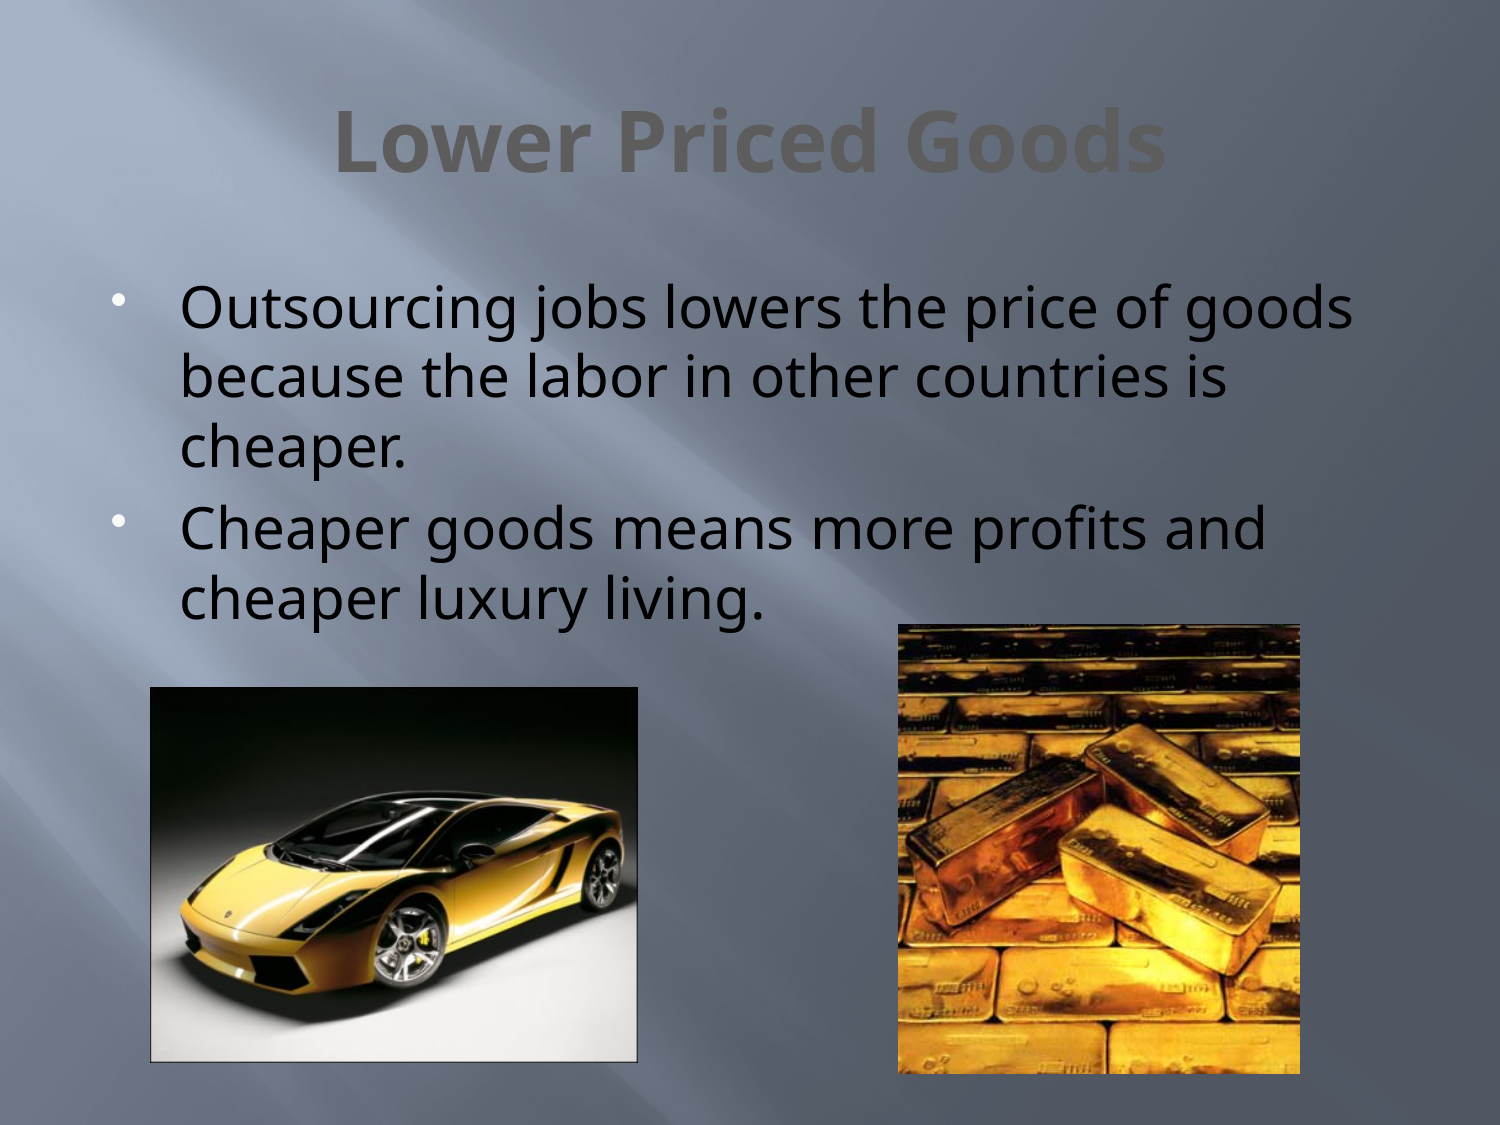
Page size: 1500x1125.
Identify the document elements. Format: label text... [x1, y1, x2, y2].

title Lower Priced Goods [75, 45, 1425, 233]
picture [898, 624, 1301, 1074]
list Outsourcing jobs lowers the price of goods because the labor in other countries is cheaper. Cheaper goods means more profits and cheaper luxury living. [75, 262, 1425, 688]
picture [149, 687, 638, 1063]
